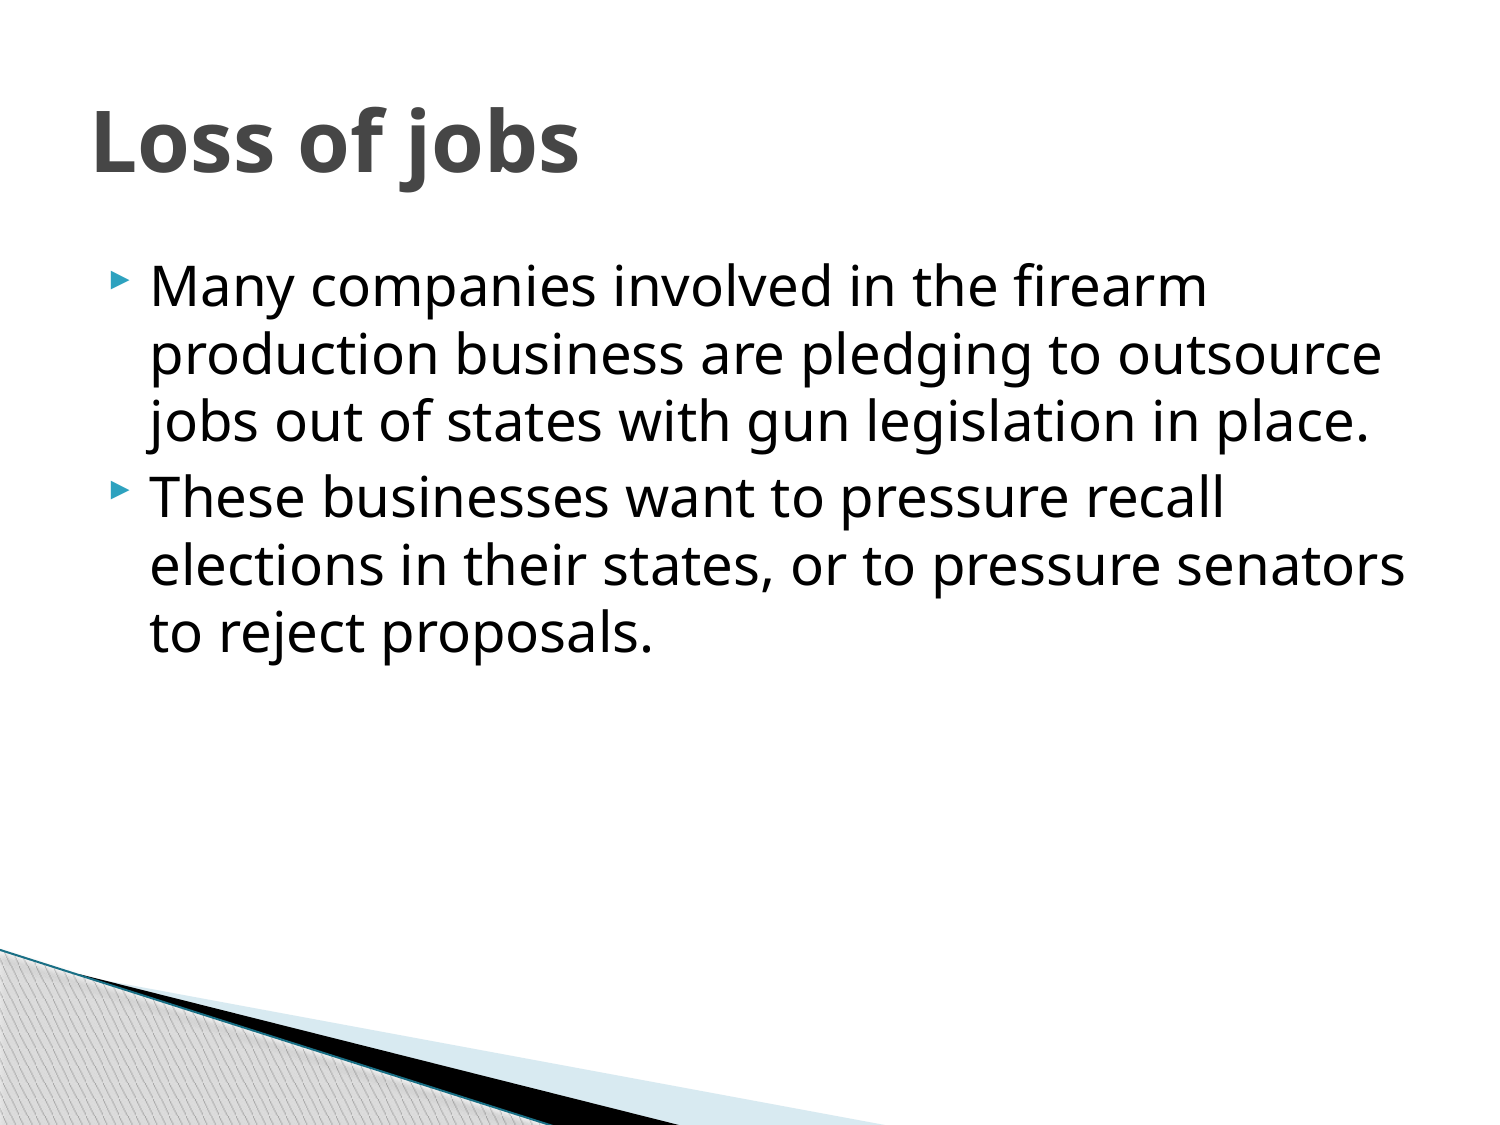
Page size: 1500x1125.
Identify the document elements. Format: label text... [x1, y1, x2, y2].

list Many companies involved in the firearm production business are pledging to outsource jobs out of states with gun legislation in place. These businesses want to pressure recall elections in their states, or to pressure senators to reject proposals. [75, 243, 1425, 986]
title Loss of jobs [75, 45, 1425, 233]
